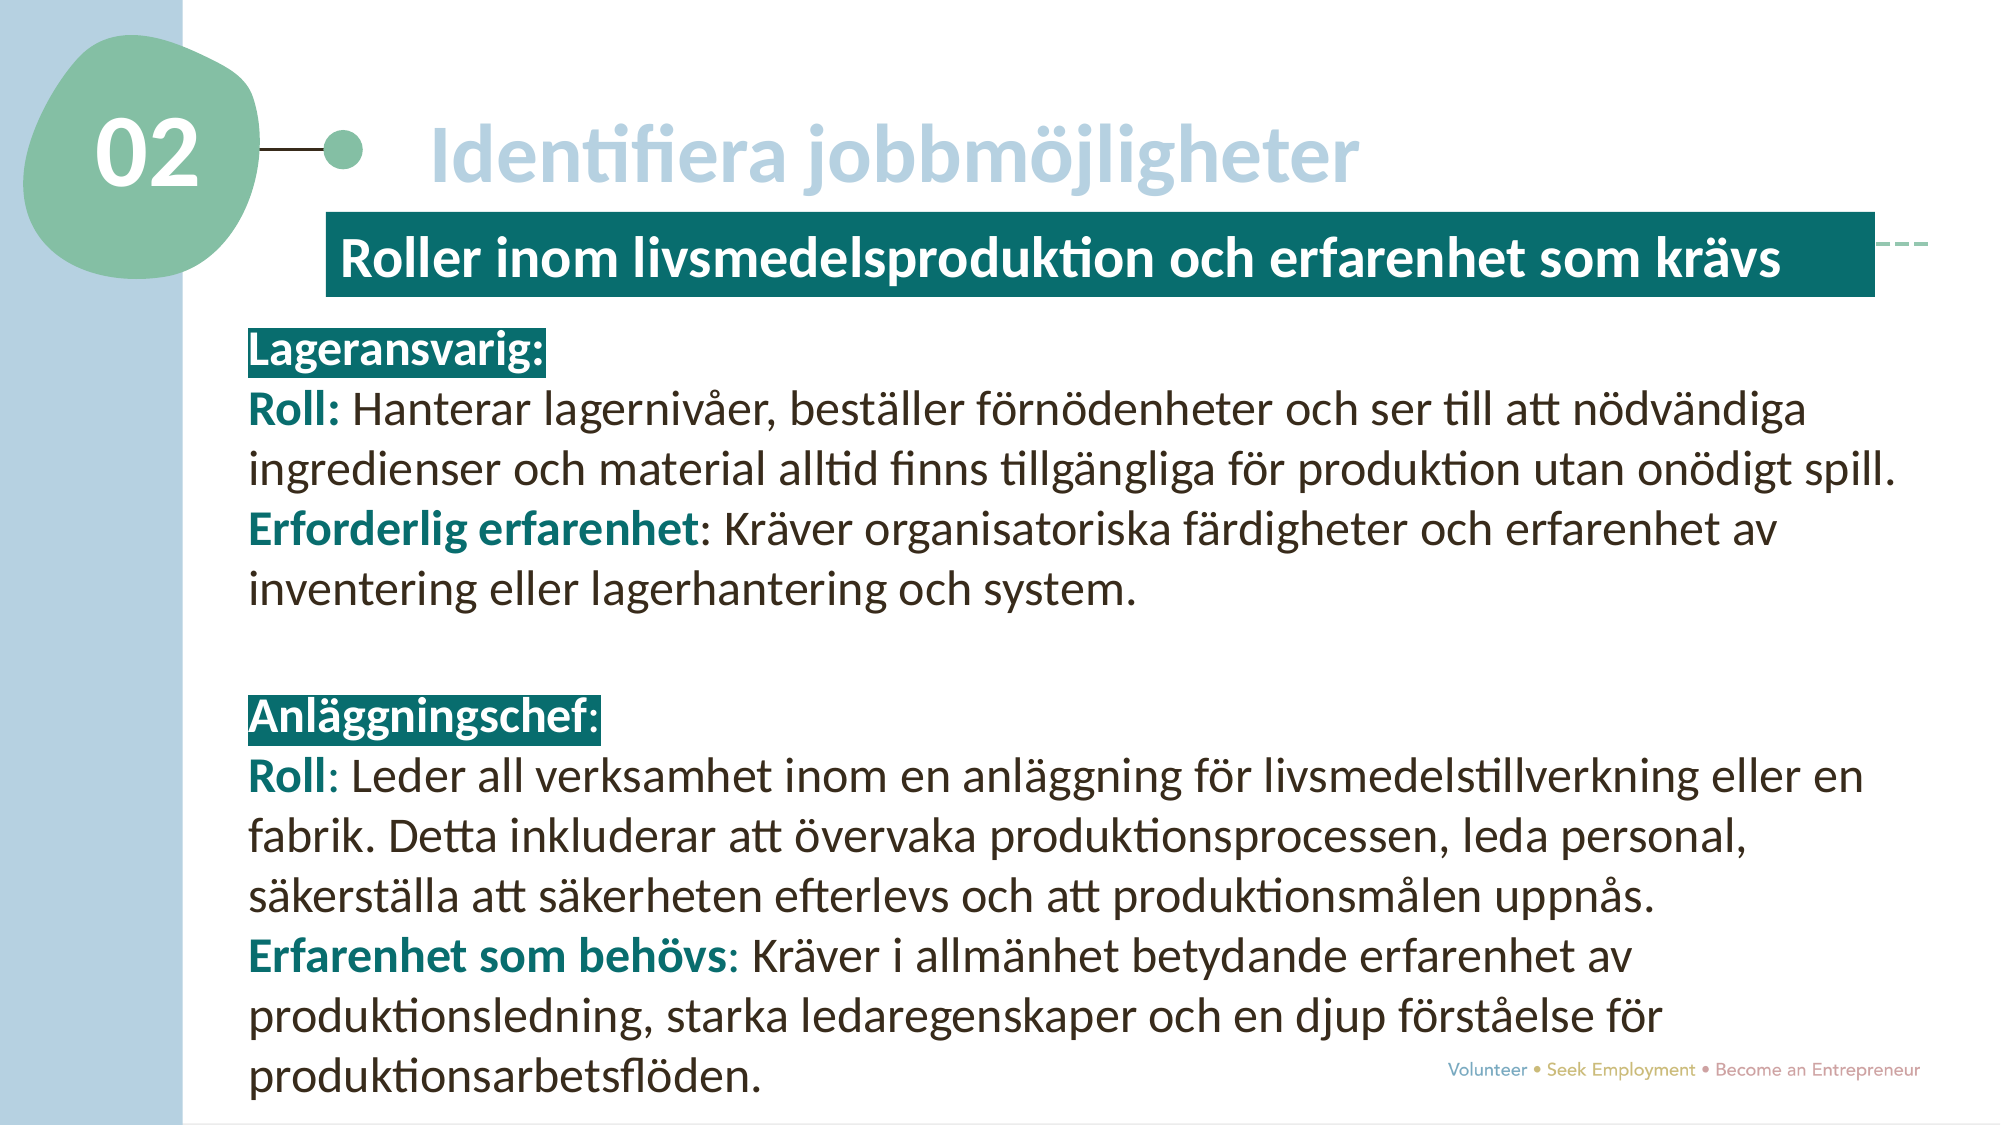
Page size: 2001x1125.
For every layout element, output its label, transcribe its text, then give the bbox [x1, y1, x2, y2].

text_box [34, 230, 234, 280]
text_box [0, 0, 184, 1125]
text_box Roller inom livsmedelsproduktion och erfarenhet som krävs [325, 211, 1875, 297]
text_box Identifiera jobbmöjligheter [414, 108, 1675, 211]
text_box Lageransvarig: Roll: Hanterar lagernivåer, beställer förnödenheter och ser till att nödvändiga ingredienser och material alltid finns tillgängliga för produktion utan onödigt spill. Erforderlig erfarenhet: Kräver organisatoriska färdigheter och erfarenhet av inventering eller lagerhantering och system. Anläggningschef: Roll: Leder all verksamhet inom en anläggning för livsmedelstillverkning eller en fabrik. Detta inkluderar att övervaka produktionsprocessen, leda personal, säkerställa att säkerheten efterlevs och att produktionsmålen uppnås. Erfarenhet som behövs: Kräver i allmänhet betydande erfarenhet av produktionsledning, starka ledaregenskaper och en djup förståelse för produktionsarbetsflöden. [233, 307, 1976, 1125]
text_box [110, 129, 363, 170]
text_box [55, 35, 249, 88]
text_box 02 [21, 88, 275, 230]
